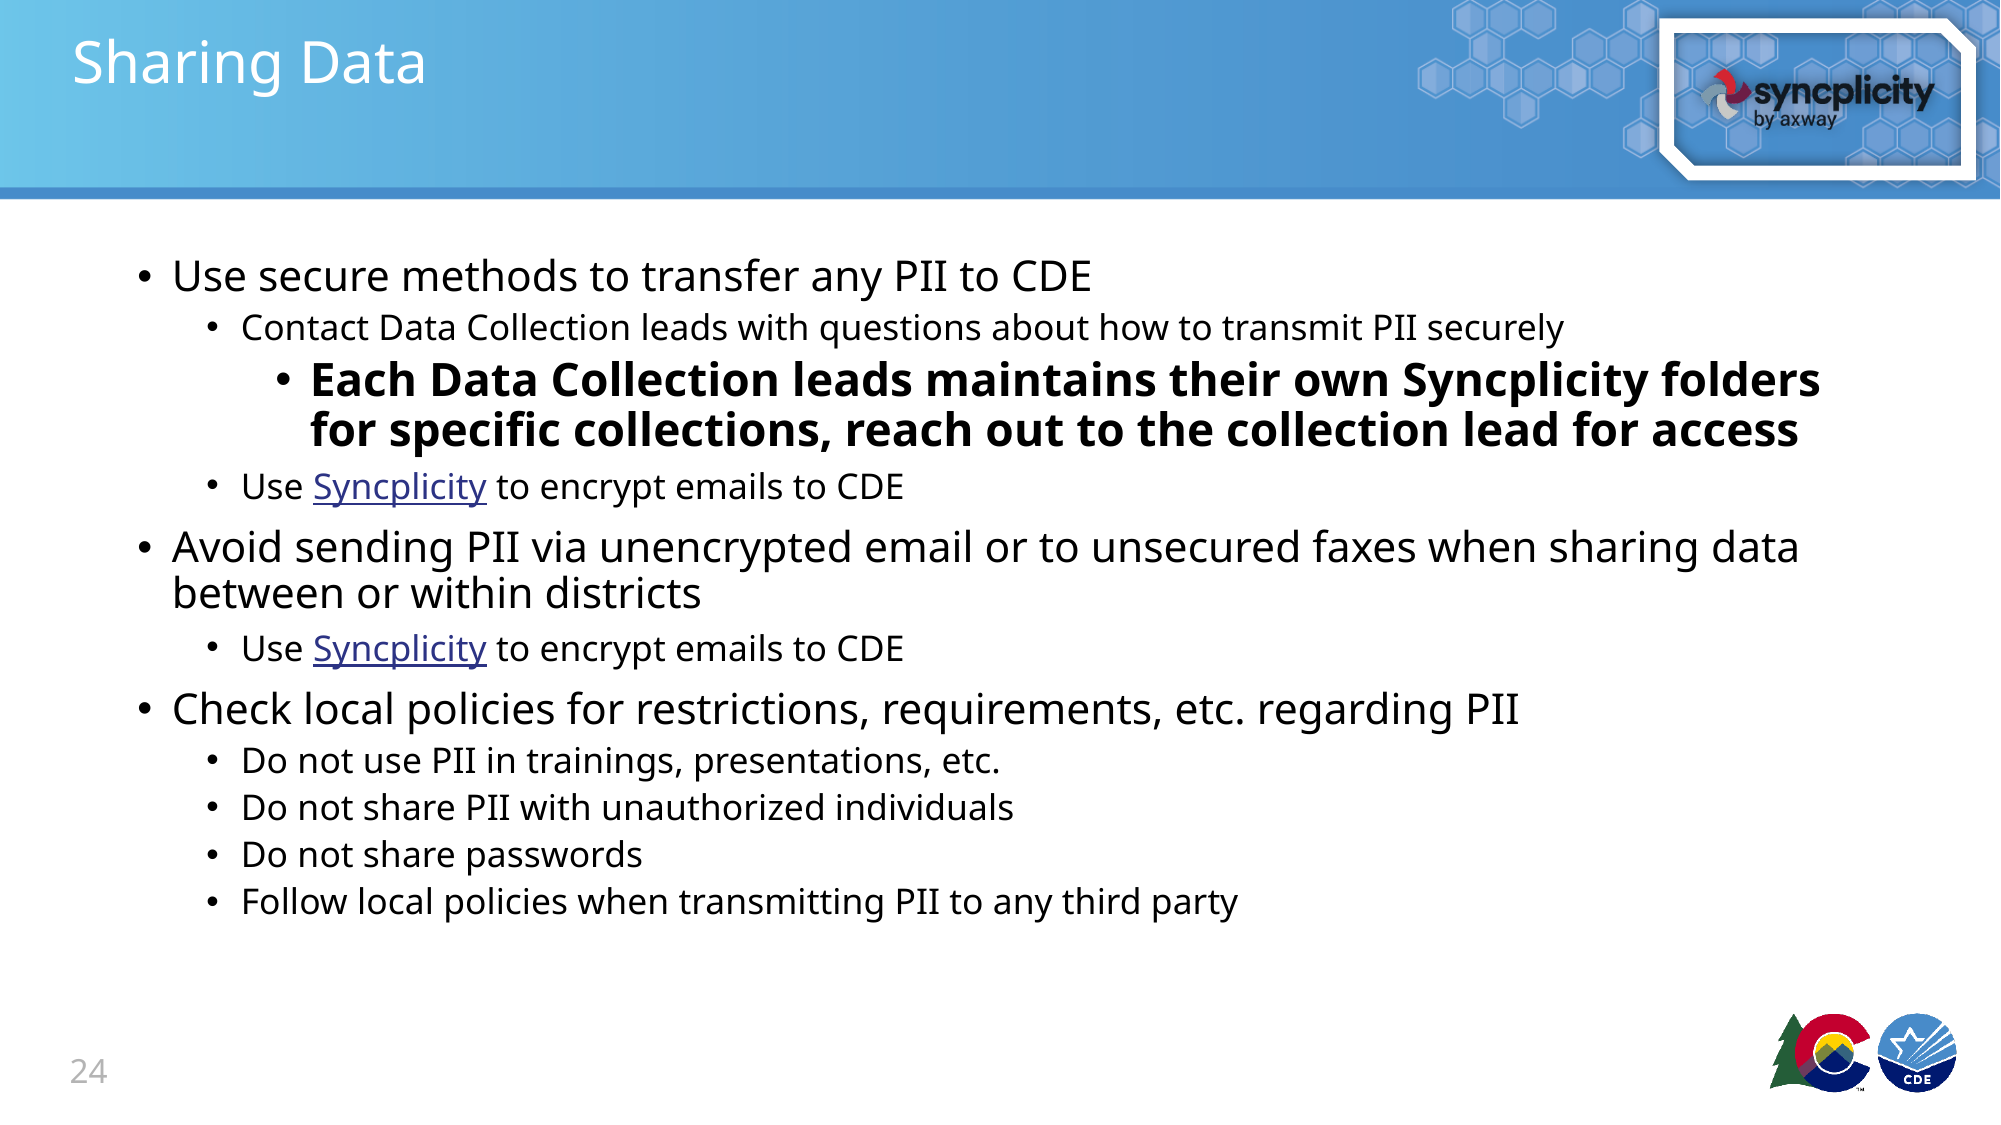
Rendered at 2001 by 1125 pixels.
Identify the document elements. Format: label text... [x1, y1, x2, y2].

list Use secure methods to transfer any PII to CDE Contact Data Collection leads with questions about how to transmit PII securely Each Data Collection leads maintains their own Syncplicity folders for specific collections, reach out to the collection lead for access Use Syncplicity to encrypt emails to CDE Avoid sending PII via unencrypted email or to unsecured faxes when sharing data between or within districts Use Syncplicity to encrypt emails to CDE Check local policies for restrictions, requirements, etc. regarding PII Do not use PII in trainings, presentations, etc. Do not share PII with unauthorized individuals Do not share passwords Follow local policies when transmitting PII to any third party [137, 254, 1863, 969]
picture [0, 0, 2000, 200]
slide_number 24 [54, 1042, 191, 1103]
title Sharing Data [72, 33, 1396, 182]
picture [1768, 1012, 1957, 1093]
